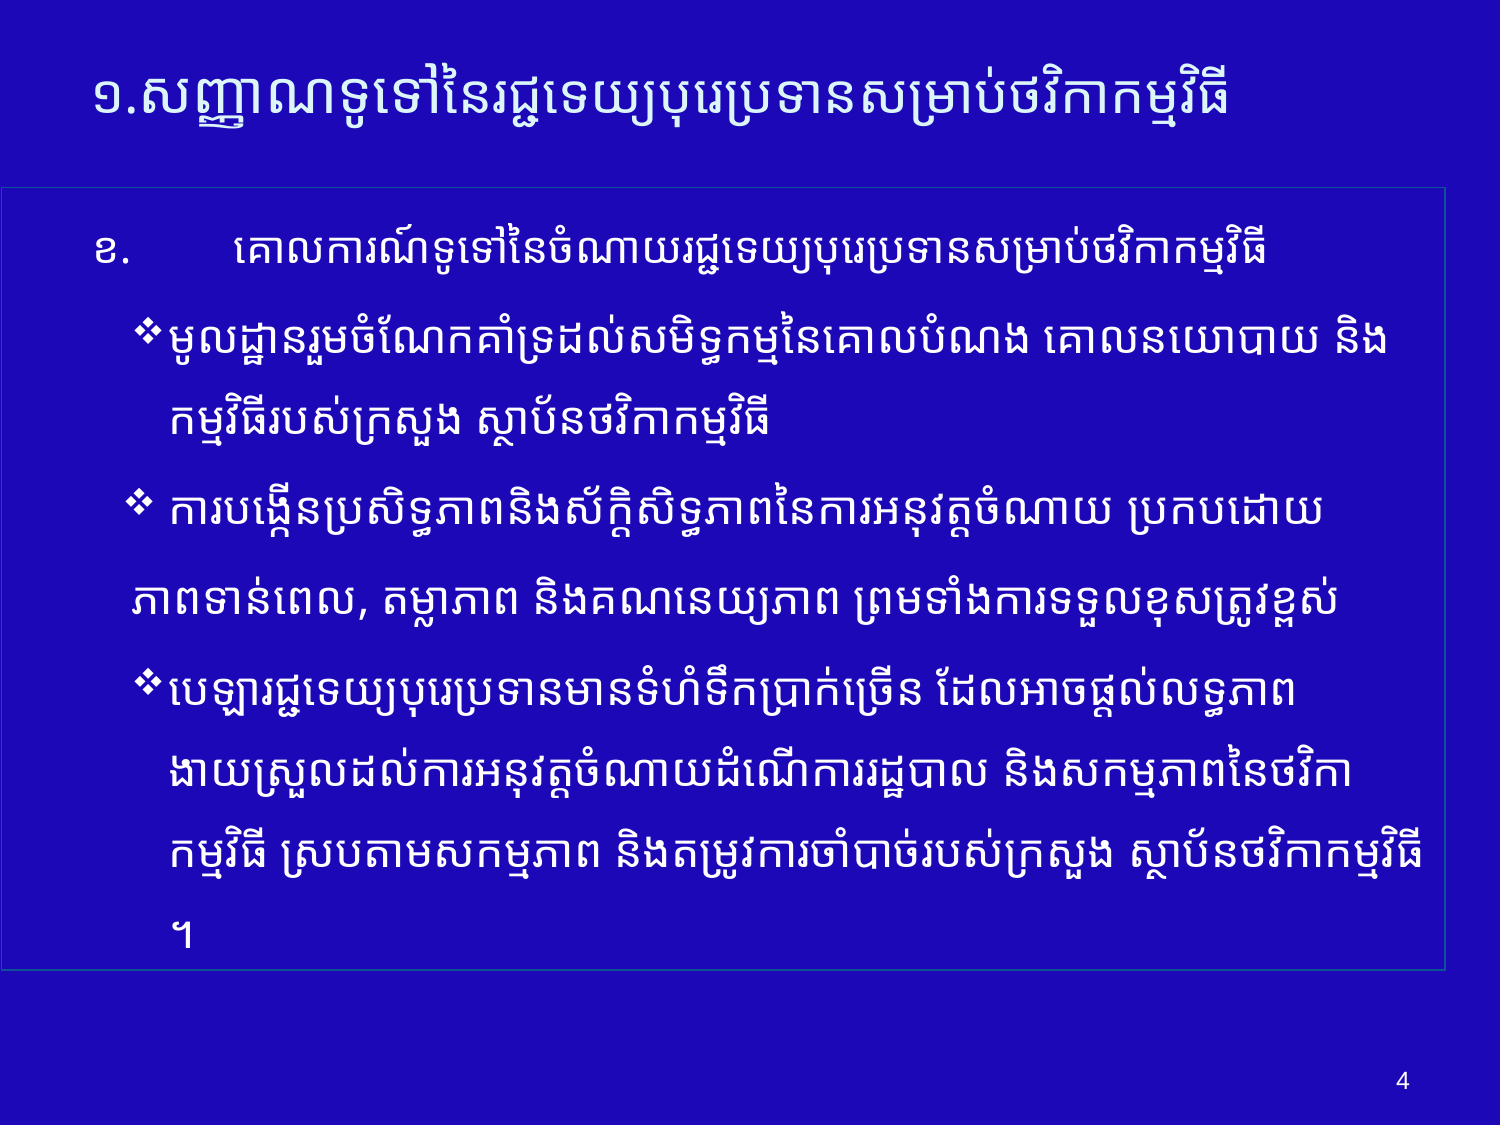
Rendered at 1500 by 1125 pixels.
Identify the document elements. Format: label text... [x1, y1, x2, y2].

slide_number 4 [1299, 1042, 1425, 1103]
title ១.សញ្ញាណទូទៅនៃ​រជ្ជទេយ្យ​បុរេប្រទាន​សម្រាប់ថវិកាកម្មវិធី [74, 24, 1401, 133]
list ខ. គោលការណ៍ទូទៅនៃចំណាយរជ្ជទេយ្យបុរេប្រទាន​សម្រាប់ថវិកាកម្មវិធី មូលដ្ឋានរួមចំណែកគាំទ្រ​ដល់សមិទ្ធកម្ម​នៃគោលបំណង​ គោលនយោបាយ​ និង​កម្មវិធី​របស់​ក្រសួង ស្ថាប័នថវិកាកម្មវិធី ការបង្កើនប្រសិទ្ធភាព​និងស័ក្តិសិទ្ធភាព​នៃការអនុវត្ត​ចំណាយ ប្រកបដោយ ​ភាពទាន់​ពេល, តម្លាភាព និង​គណនេយ្យភាព​ ព្រមទាំងការទទួលខុសត្រូវ​ខ្ពស់​ បេឡារជ្ជទេយ្យបុរេប្រទាន​មានទំហំទឹកប្រាក់ច្រើន ដែលអាចផ្តល់លទ្ធភាពងាយស្រួល​ដល់ការអនុវត្តចំណាយដំណើការរដ្ឋបាល និង​សកម្មភាពនៃថវិកាកម្មវិធី ស្របតាម​សកម្មភាព​ និង​តម្រូវការ​ចាំបាច់​របស់​ក្រសួង ស្ថាប័នថវិកាកម្មវិធី​។ [1, 187, 1446, 971]
